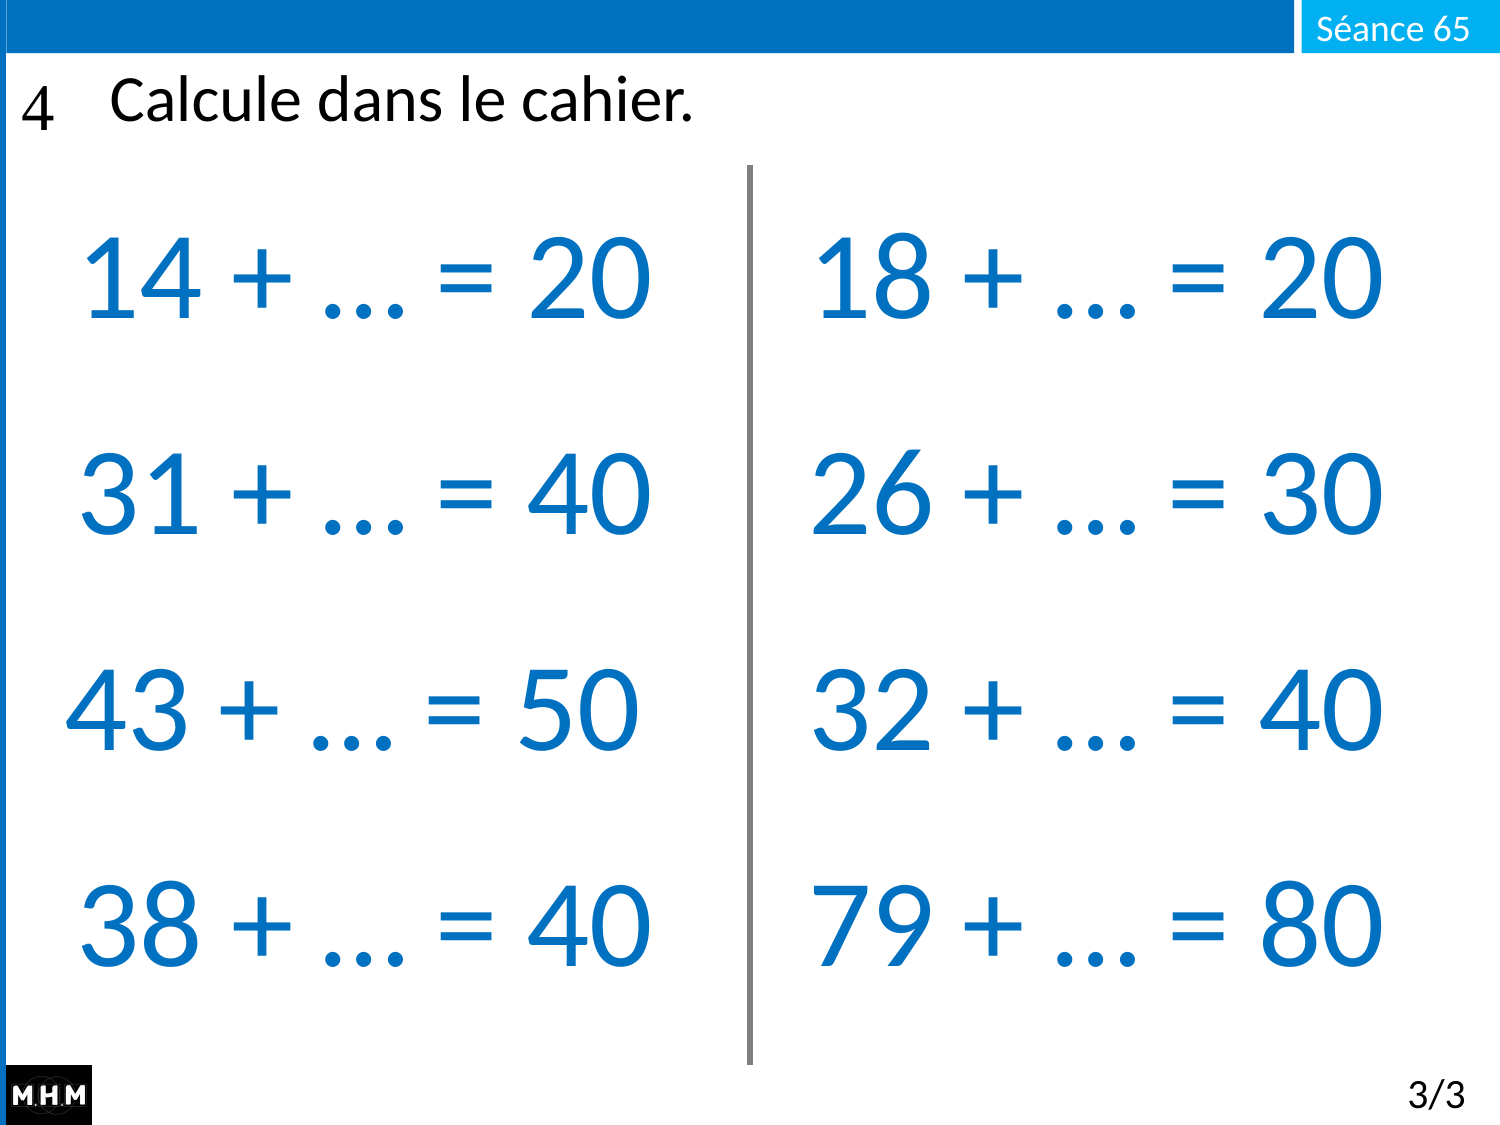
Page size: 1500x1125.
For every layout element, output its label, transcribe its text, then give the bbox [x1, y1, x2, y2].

text_box 31 + … = 40 [29, 402, 701, 567]
text_box 14 + … = 20 [29, 186, 701, 351]
picture [6, 1065, 92, 1125]
text_box 26 + … = 30 [760, 402, 1433, 567]
text_box 43 + … = 50 [16, 618, 689, 784]
text_box 18 + … = 20 [760, 186, 1433, 351]
text_box 32 + … = 40 [760, 618, 1433, 784]
list 3/3 [1373, 1064, 1500, 1125]
title Calcule dans le cahier. [94, 57, 1389, 144]
text_box 79 + … = 80 [760, 834, 1433, 1000]
text_box 38 + … = 40 [29, 834, 701, 1000]
